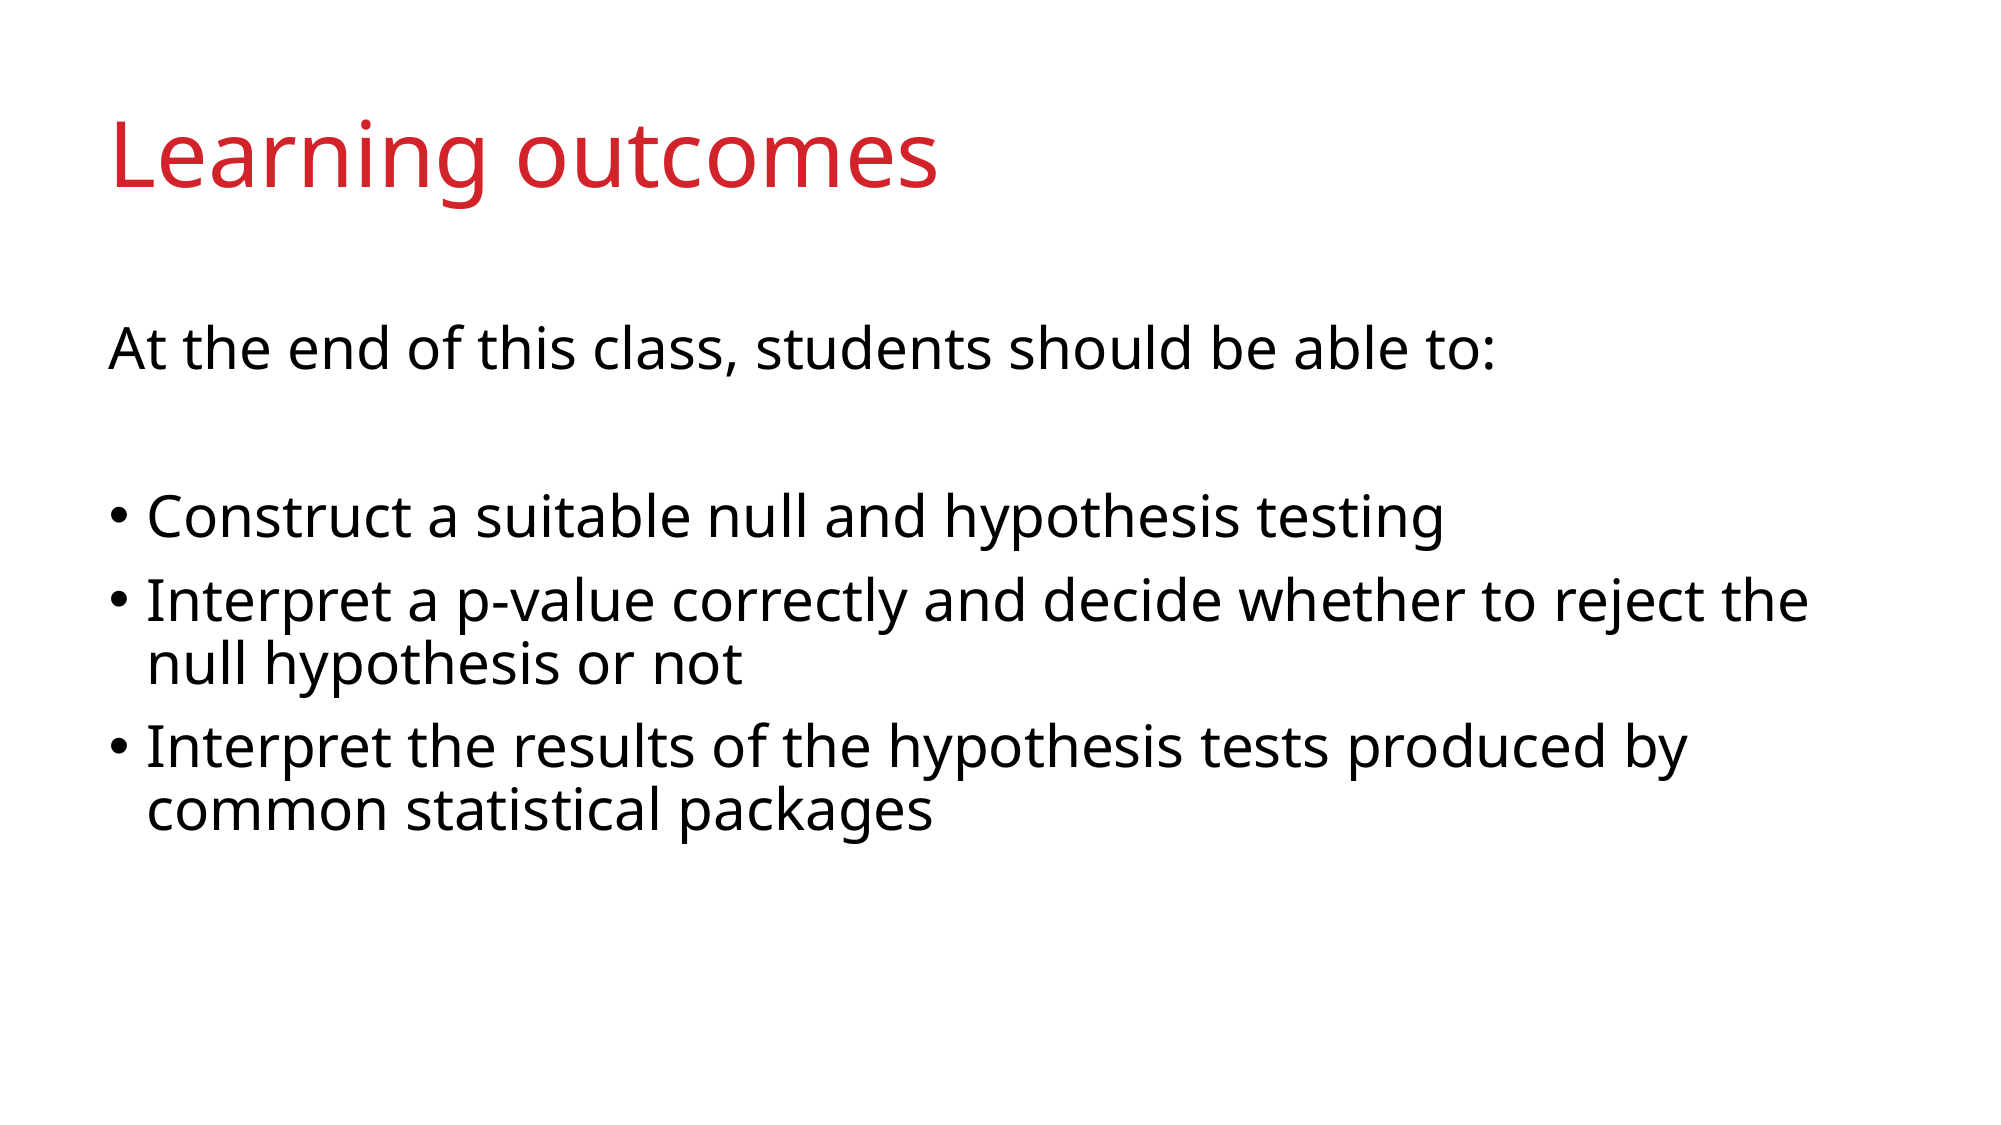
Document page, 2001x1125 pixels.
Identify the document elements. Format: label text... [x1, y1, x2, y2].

title Learning outcomes [93, 40, 1863, 276]
list At the end of this class, students should be able to: Construct a suitable null and hypothesis testing Interpret a p-value correctly and decide whether to reject the null hypothesis or not Interpret the results of the hypothesis tests produced by common statistical packages [93, 311, 1863, 1050]
